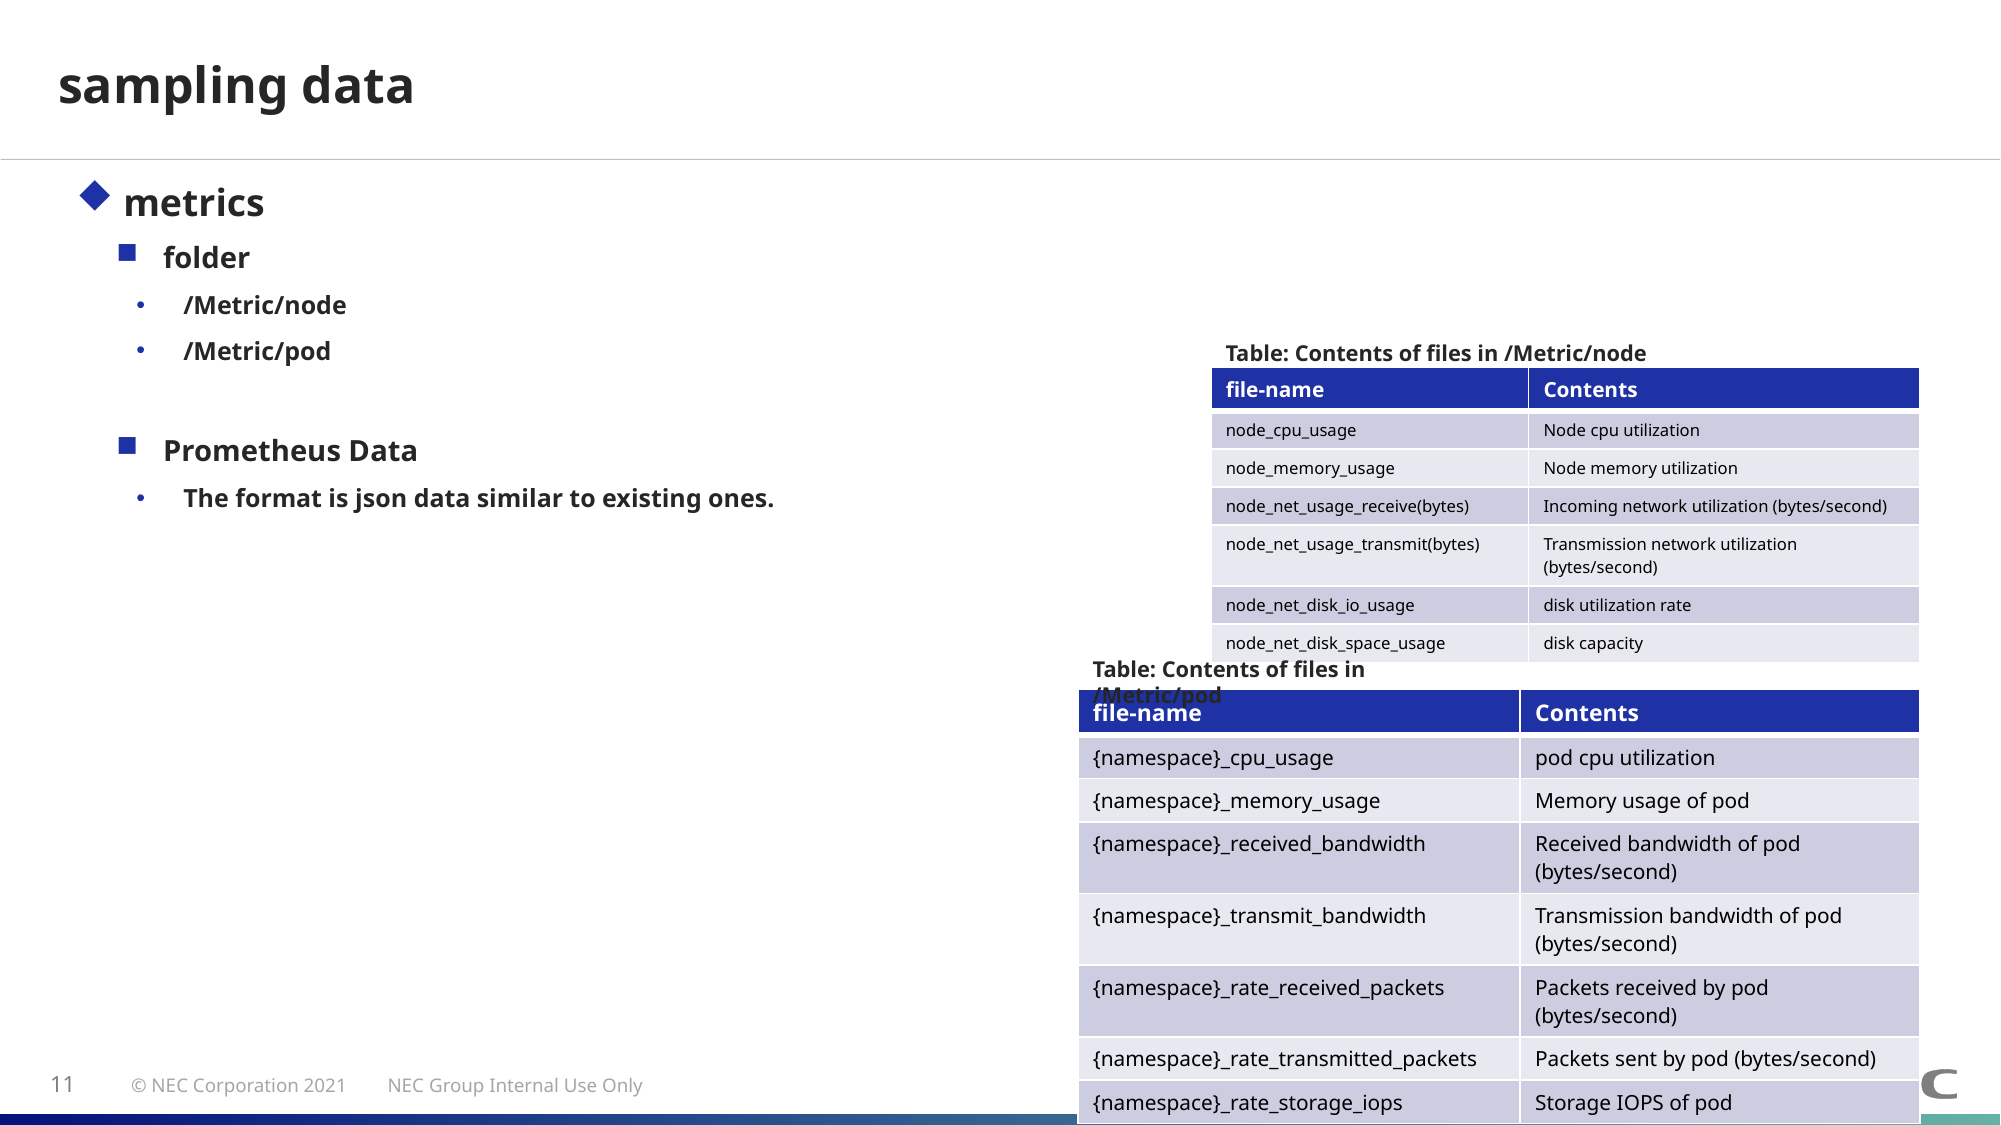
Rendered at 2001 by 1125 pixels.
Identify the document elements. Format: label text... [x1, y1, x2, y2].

table_cell node_net_usage_transmit(bytes) [1212, 526, 1528, 585]
table_cell node_net_usage_receive(bytes) [1212, 488, 1528, 524]
table_cell node_net_disk_space_usage [1212, 625, 1528, 662]
table_cell {namespace}_rate_transmitted_packets [1079, 1038, 1519, 1079]
table_cell Packets sent by pod (bytes/second) [1521, 1038, 1919, 1079]
table_header Contents [1529, 368, 1919, 408]
text_box Table: Contents of files in /Metric/node [1210, 332, 1674, 374]
table_cell Received bandwidth of pod (bytes/second) [1521, 823, 1919, 893]
text_box metrics folder /Metric/node /Metric/pod Prometheus Data The format is json data similar to existing ones. [43, 166, 1957, 1012]
table_cell node_net_disk_io_usage [1212, 587, 1528, 623]
table_cell Packets received by pod (bytes/second) [1521, 966, 1919, 1036]
table_cell node_cpu_usage [1212, 414, 1528, 448]
table_cell {namespace}_transmit_bandwidth [1079, 894, 1519, 964]
table_cell Incoming network utilization (bytes/second) [1529, 488, 1919, 524]
table_cell disk utilization rate [1529, 587, 1919, 623]
table_cell Transmission bandwidth of pod (bytes/second) [1521, 894, 1919, 964]
table_cell {namespace}_received_bandwidth [1079, 823, 1519, 893]
table_cell Node cpu utilization [1529, 414, 1919, 448]
table_header file-name [1079, 690, 1519, 732]
table_cell {namespace}_rate_storage_iops [1079, 1081, 1519, 1123]
table_header file-name [1212, 374, 1528, 408]
table_cell node_memory_usage [1212, 450, 1528, 486]
table_cell Memory usage of pod [1521, 779, 1919, 821]
table_cell pod cpu utilization [1521, 738, 1919, 778]
table_cell Transmission network utilization (bytes/second) [1529, 526, 1919, 585]
table_cell Storage IOPS of pod [1521, 1081, 1919, 1123]
table_header Contents [1521, 690, 1919, 732]
table_cell Node memory utilization [1529, 450, 1919, 486]
picture [0, 0, 2001, 1125]
table_cell {namespace}_cpu_usage [1079, 738, 1519, 778]
table_cell {namespace}_memory_usage [1079, 779, 1519, 821]
table_cell disk capacity [1529, 625, 1919, 662]
text_box Table: Contents of files in /Metric/pod [1077, 648, 1511, 716]
table_cell {namespace}_rate_received_packets [1079, 966, 1519, 1036]
title sampling data [43, 33, 1957, 135]
